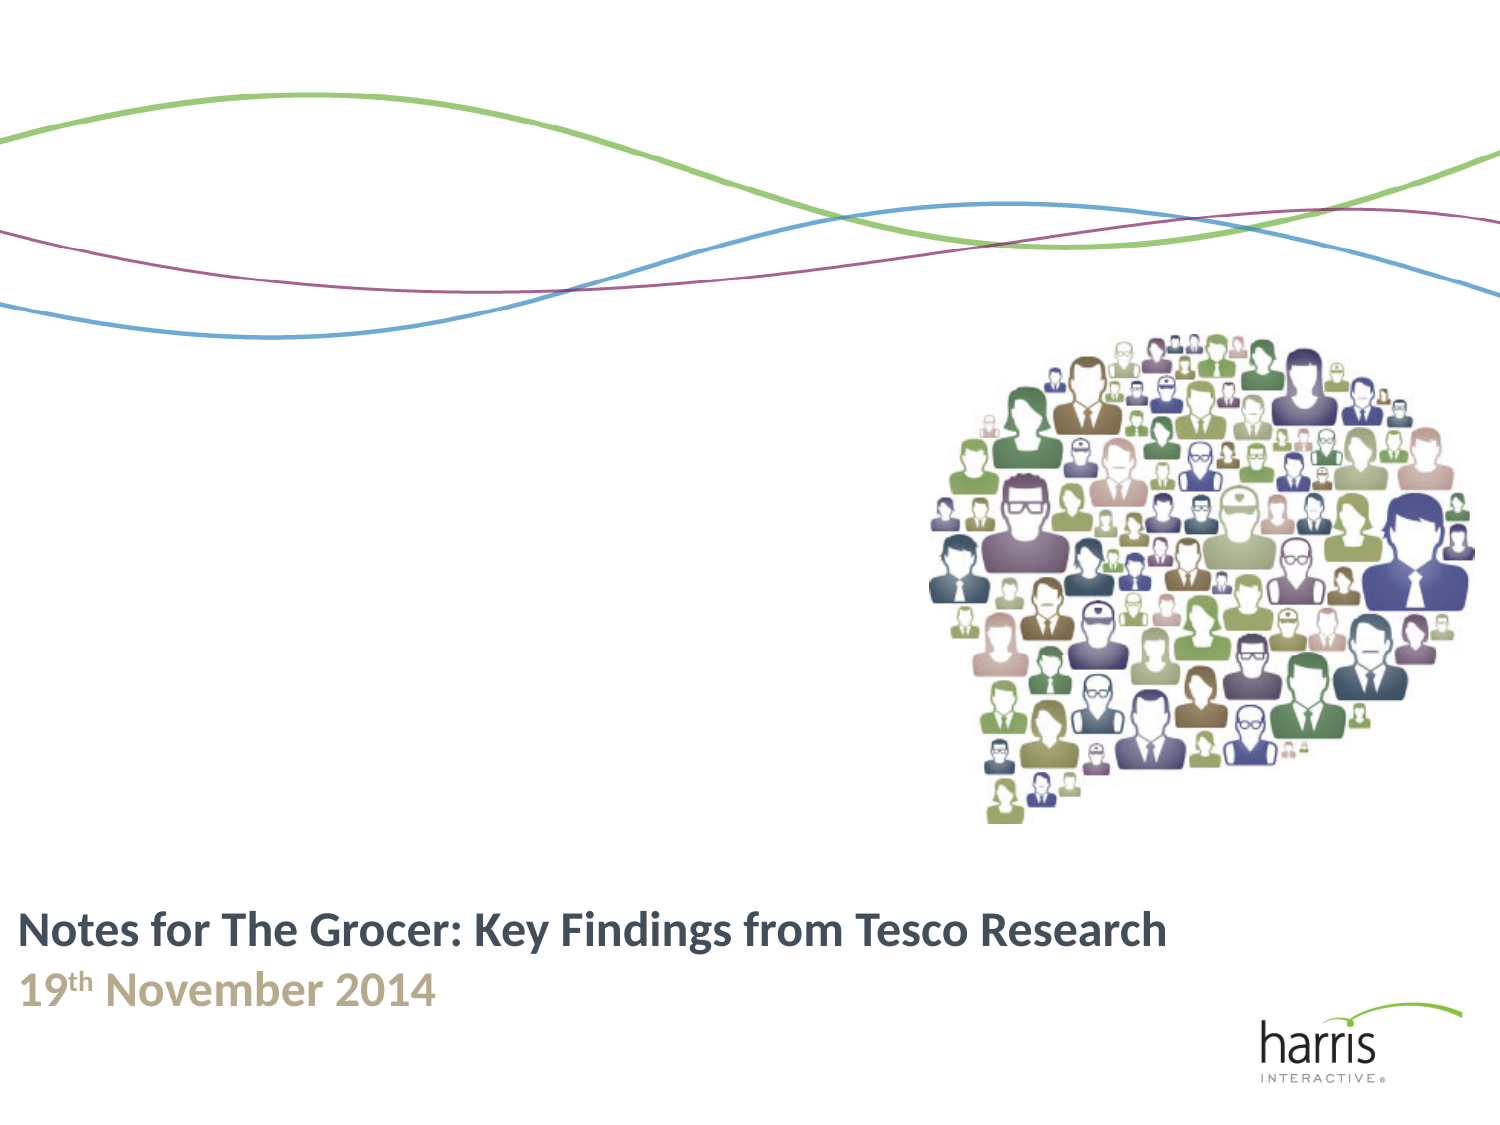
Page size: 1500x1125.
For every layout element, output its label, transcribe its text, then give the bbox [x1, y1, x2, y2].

title Notes for The Grocer: Key Findings from Tesco Research 19th November 2014 [2, 888, 1500, 1125]
picture [0, 0, 1500, 1125]
